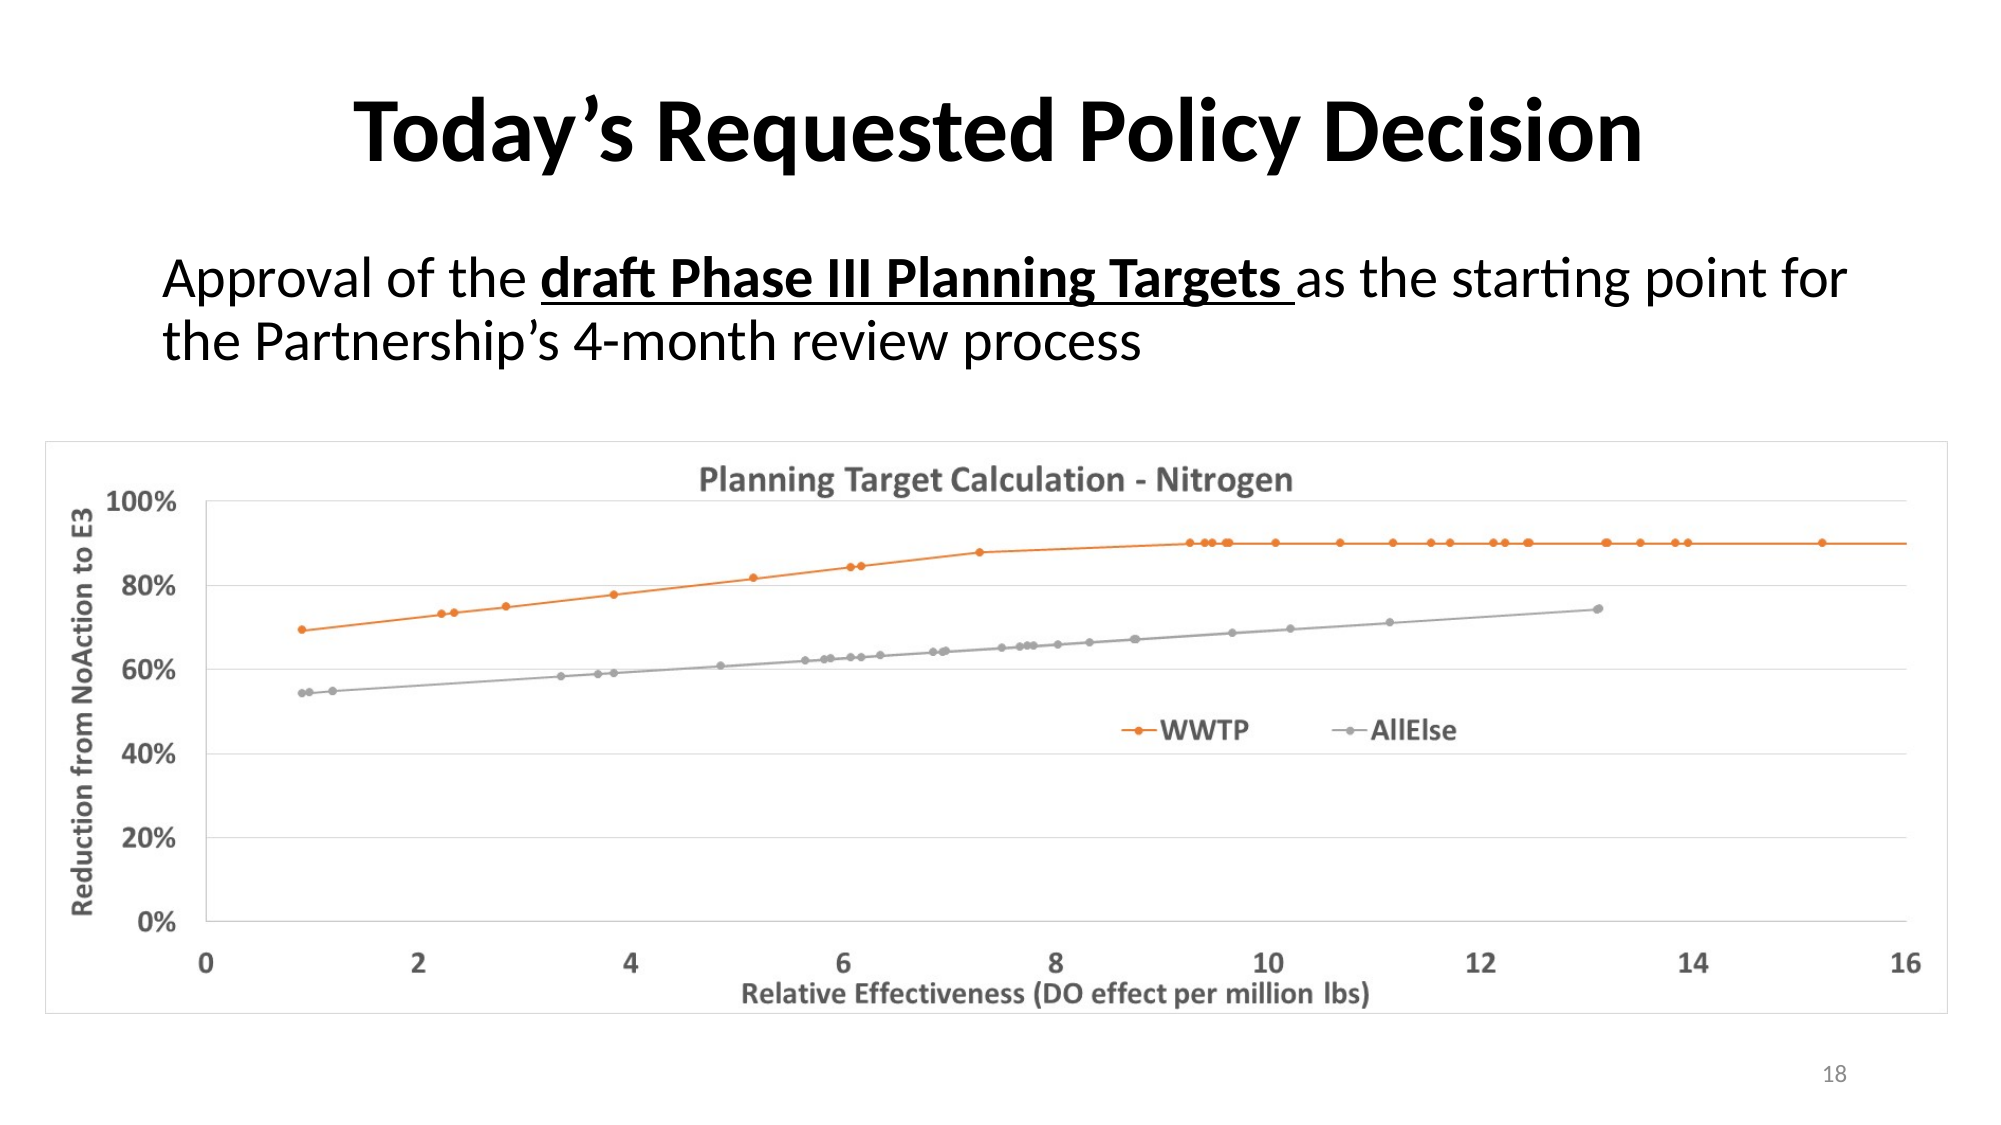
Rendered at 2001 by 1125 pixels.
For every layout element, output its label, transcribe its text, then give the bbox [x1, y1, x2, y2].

picture [45, 441, 1948, 1014]
title Today’s Requested Policy Decision [137, 22, 1863, 241]
slide_number 18 [1412, 1042, 1863, 1103]
list Approval of the draft Phase III Planning Targets as the starting point for the Partnership’s 4-month review process [147, 240, 1873, 441]
